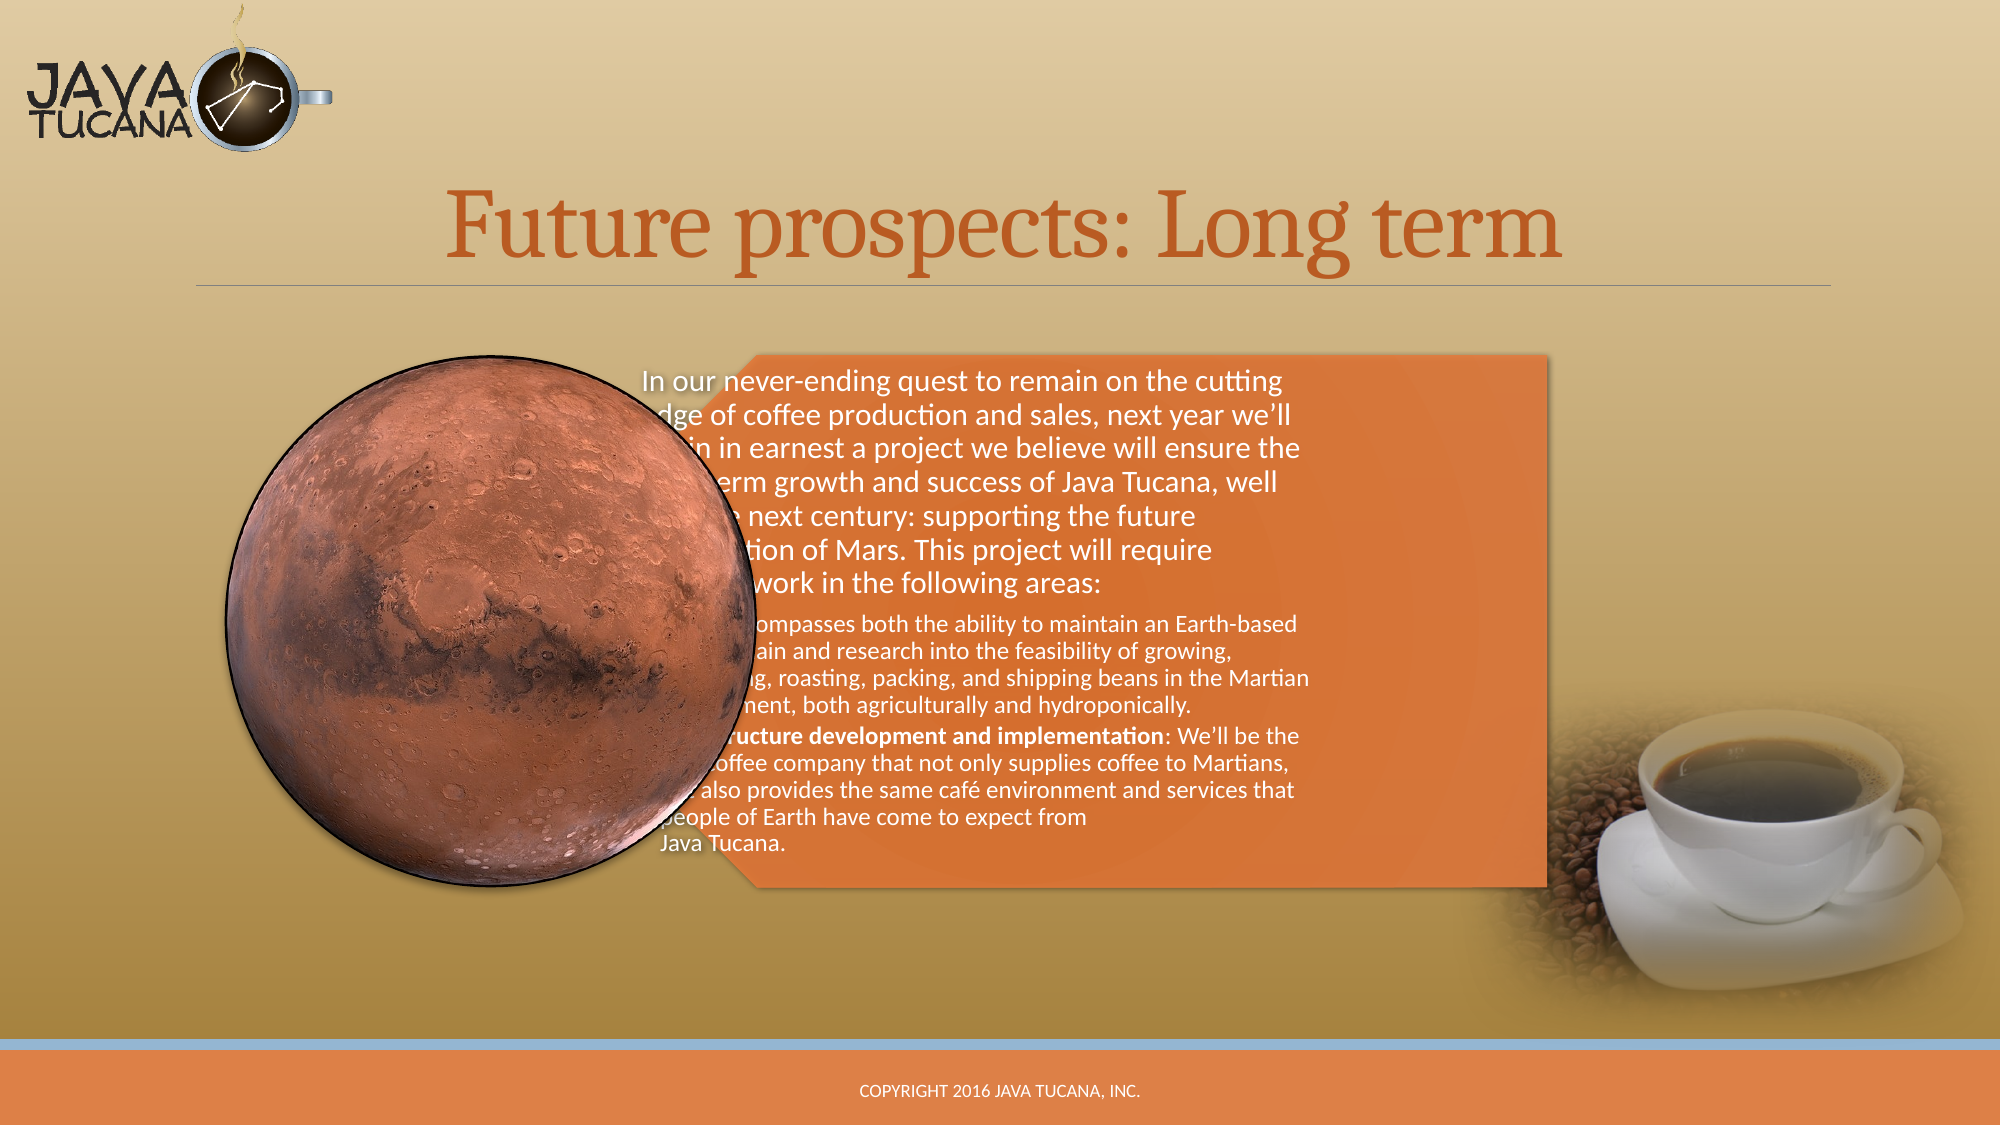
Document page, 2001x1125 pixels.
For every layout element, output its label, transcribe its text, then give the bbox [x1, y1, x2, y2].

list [91, 320, 1681, 922]
title Future prospects: Long term [180, 47, 1830, 285]
footer Copyright 2016 Java Tucana, Inc. [604, 1059, 1396, 1120]
picture [1681, 805, 1863, 916]
picture [13, 0, 341, 159]
